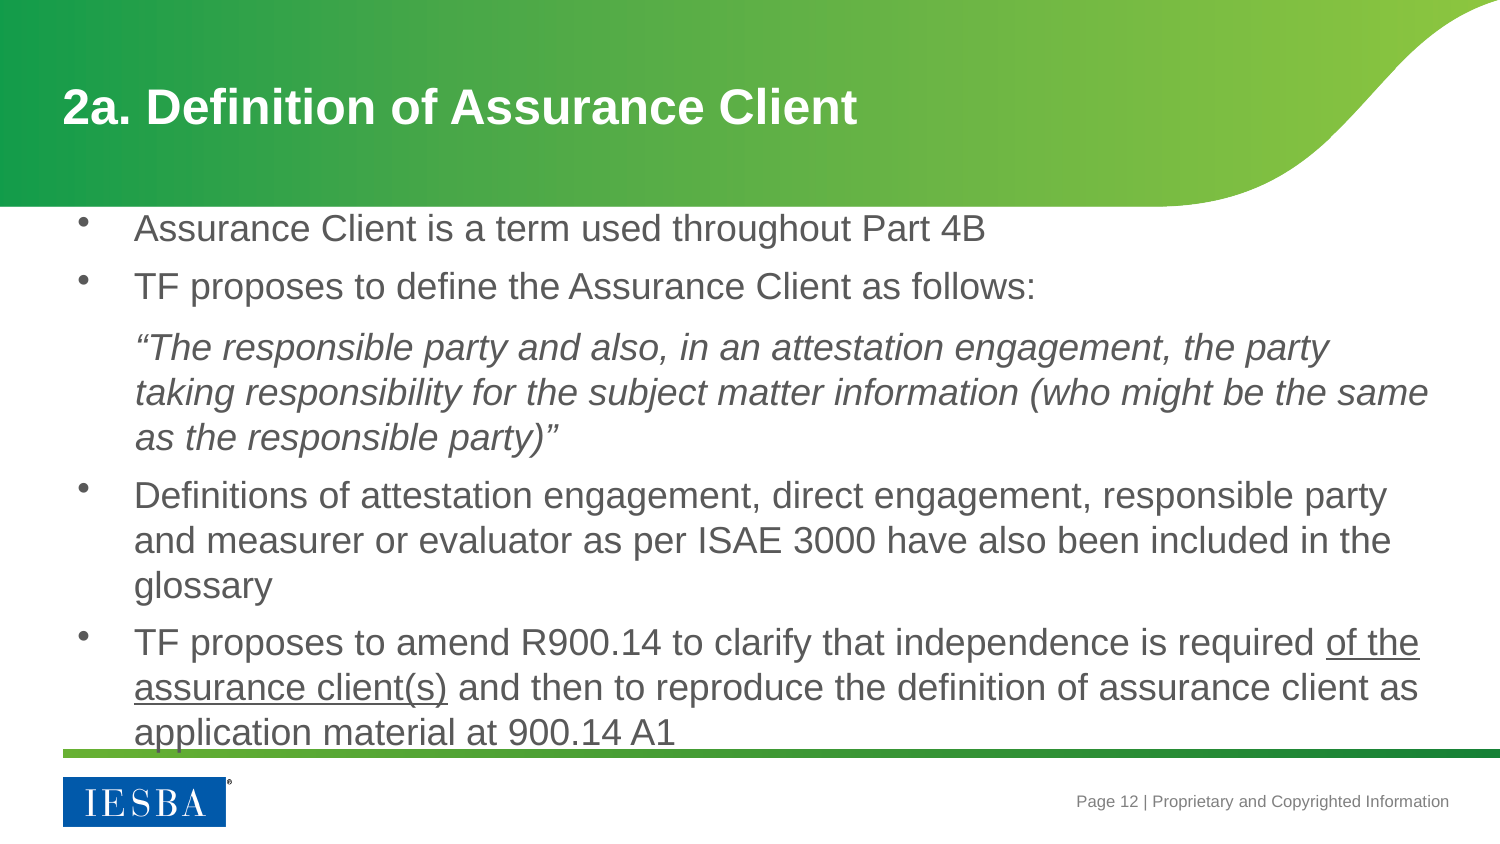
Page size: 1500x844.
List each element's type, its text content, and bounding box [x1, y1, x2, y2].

title 2a. Definition of Assurance Client [62, 71, 1300, 138]
list Assurance Client is a term used throughout Part 4B TF proposes to define the Assurance Client as follows: “The responsible party and also, in an attestation engagement, the party taking responsibility for the subject matter information (who might be the same as the responsible party)” Definitions of attestation engagement, direct engagement, responsible party and measurer or evaluator as per ISAE 3000 have also been included in the glossary TF proposes to amend R900.14 to clarify that independence is required of the assurance client(s) and then to reproduce the definition of assurance client as application material at 900.14 A1 [62, 196, 1450, 700]
picture [63, 777, 232, 827]
picture [0, 0, 1500, 207]
